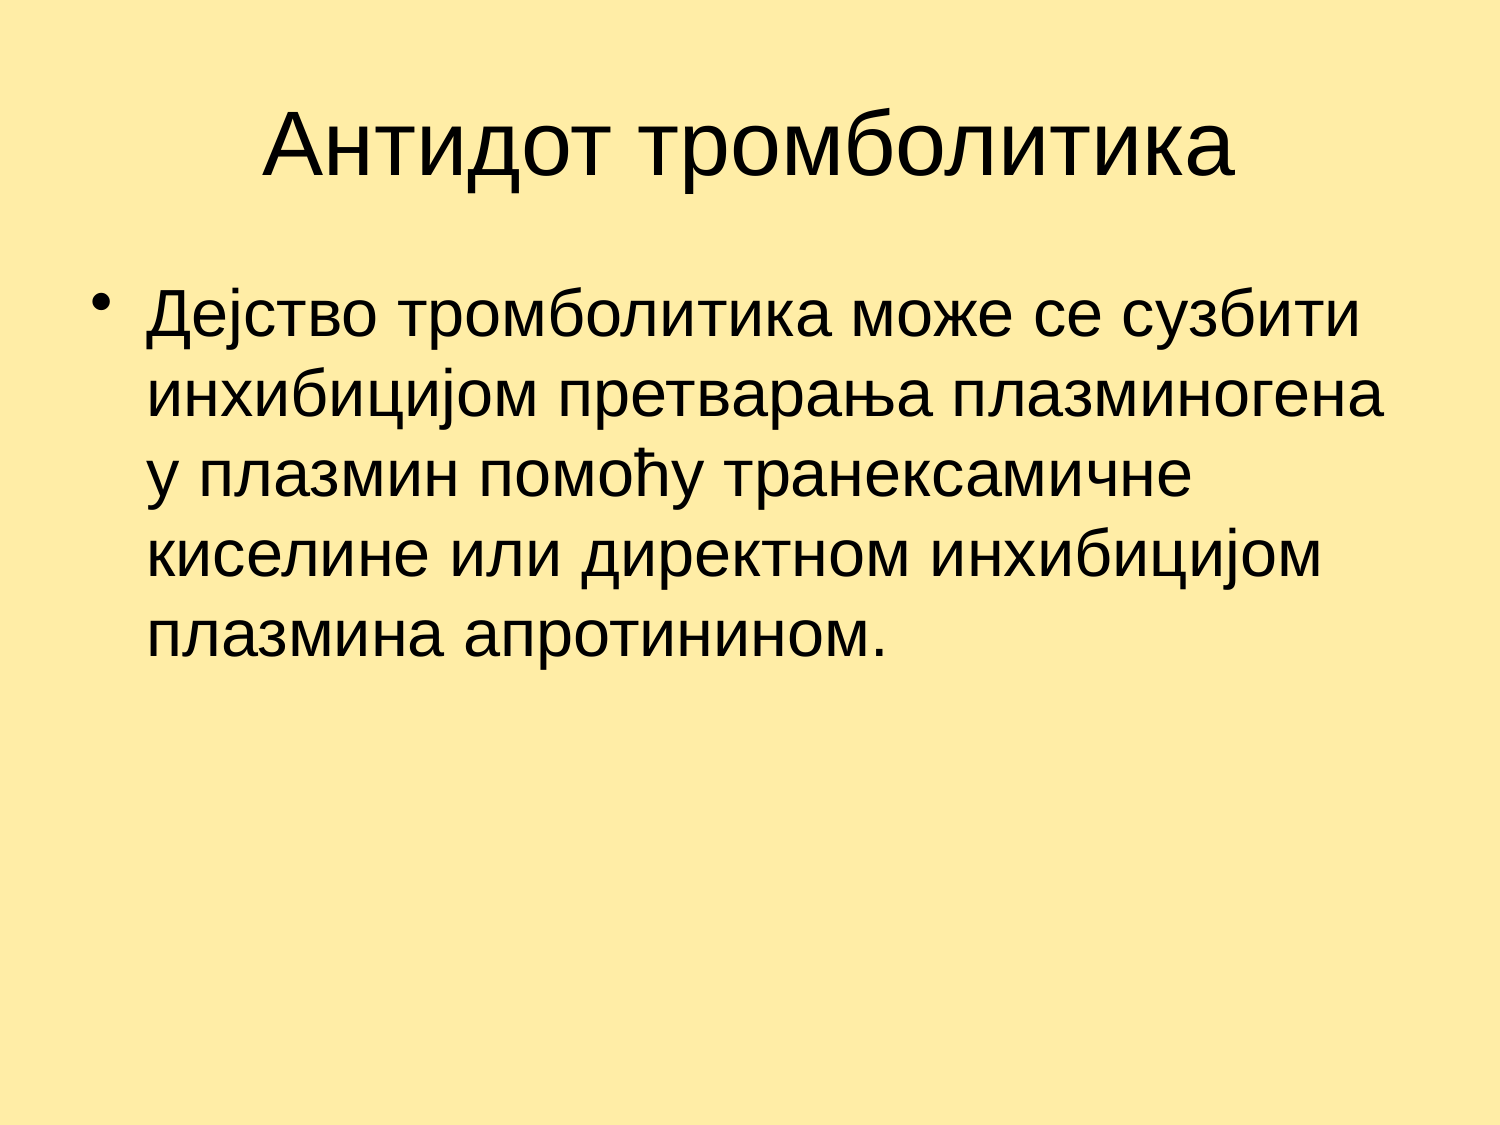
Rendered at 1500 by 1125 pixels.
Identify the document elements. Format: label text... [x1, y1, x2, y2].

title Антидот тромболитика [74, 44, 1426, 233]
list Дејство тромболитика може се сузбити инхибицијом претварања плазминогена у плазмин помоћу транексамичне киселине или директном инхибицијом плазмина апротинином. [74, 262, 1426, 1006]
